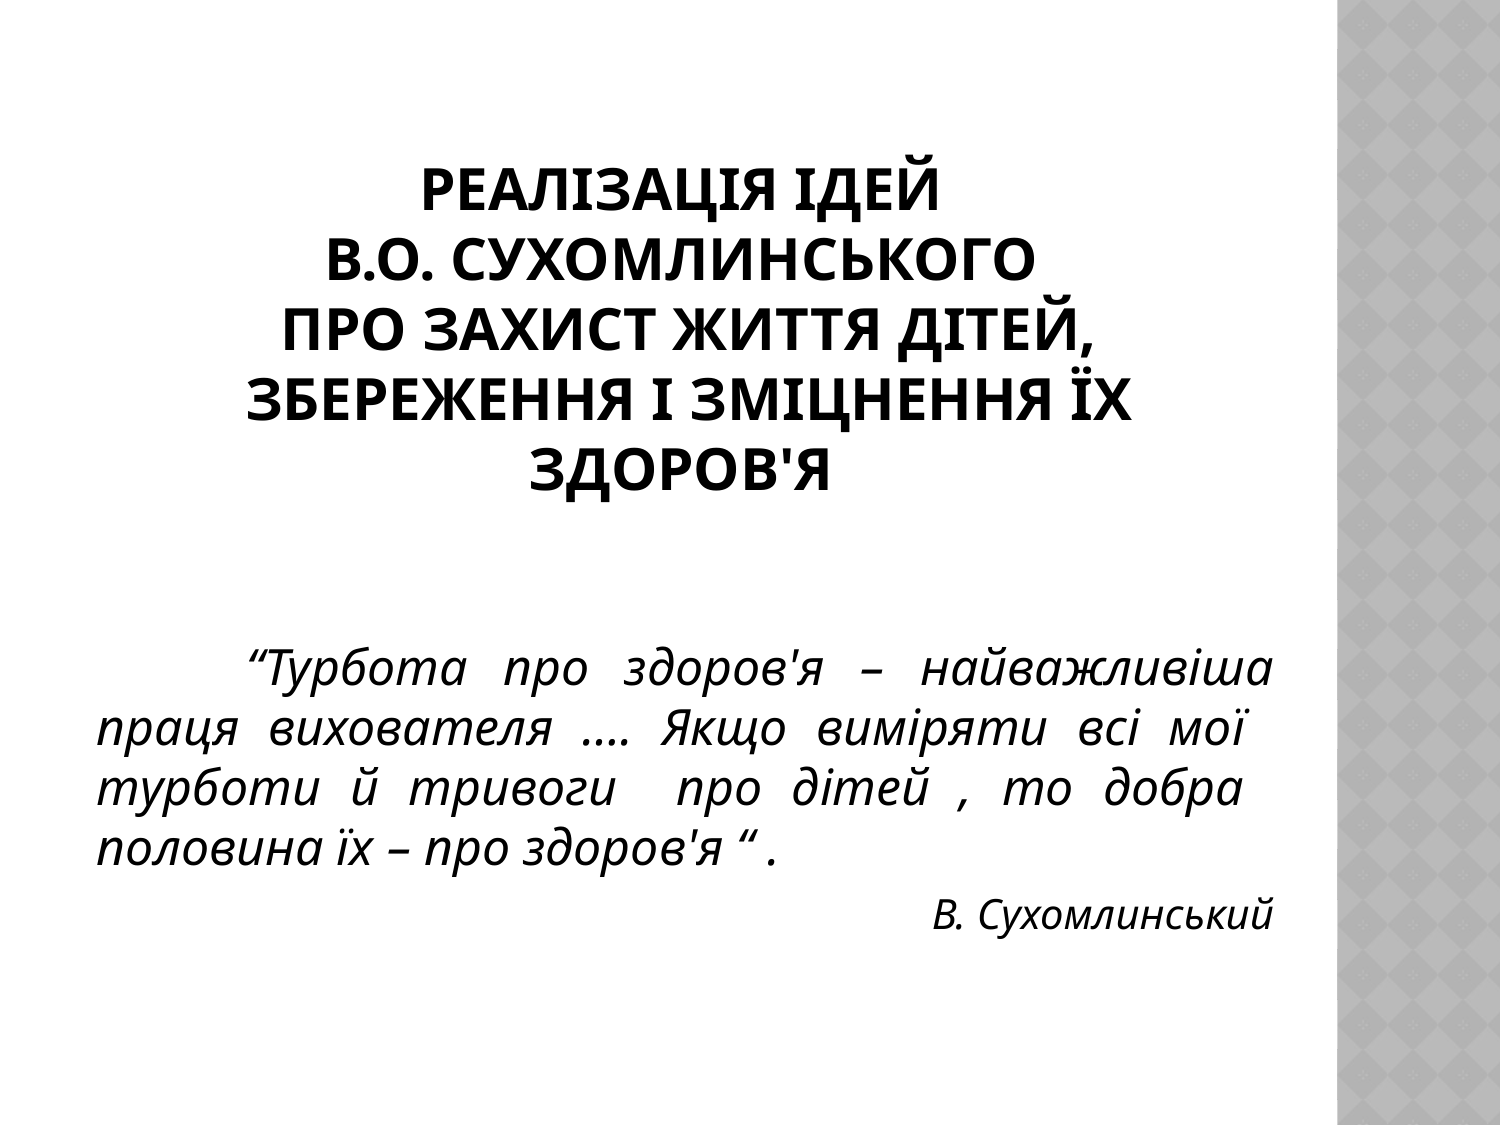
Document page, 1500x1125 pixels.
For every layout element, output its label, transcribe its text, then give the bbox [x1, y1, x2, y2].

list “Турбота про здоров'я – найважливіша праця вихователя …. Якщо виміряти всі мої турботи й тривоги про дітей , то добра половина їх – про здоров'я “ . В. Сухомлинський [82, 562, 1289, 1008]
title Реалізація ідей В.О. Сухомлинського про захист життя дітей, збереження і зміцнення їх здоров'я [175, 152, 1202, 528]
